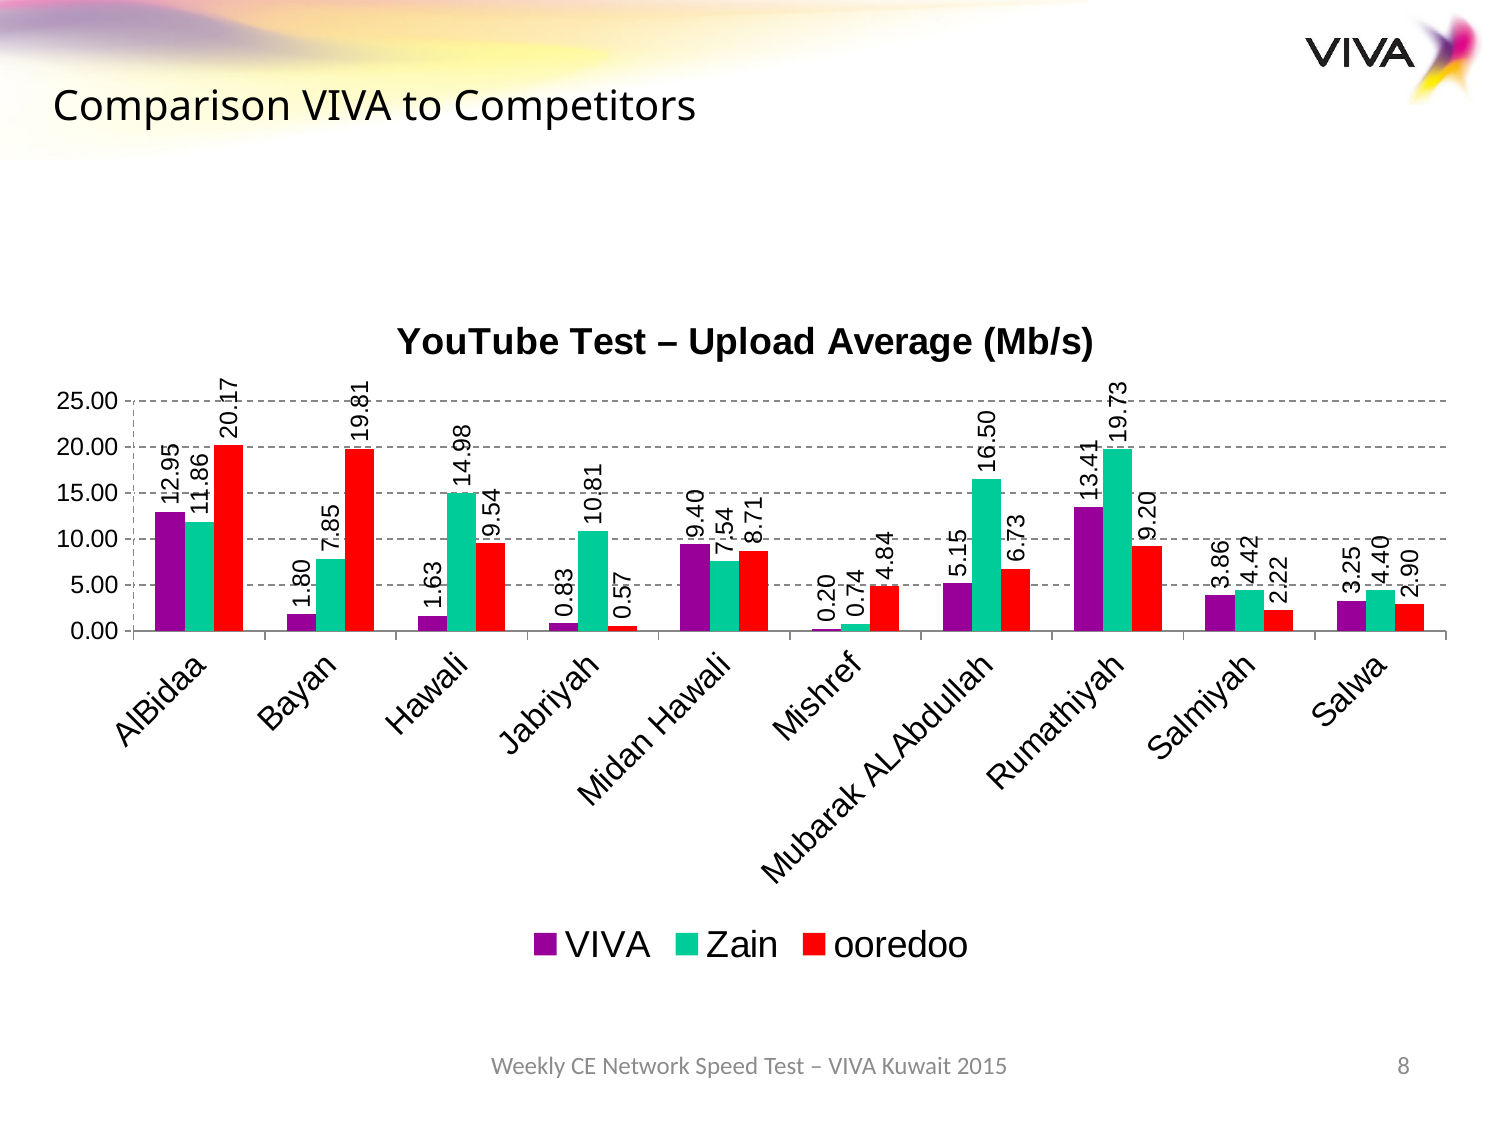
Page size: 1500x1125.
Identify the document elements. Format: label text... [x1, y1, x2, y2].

picture [0, 0, 1089, 160]
text_box Weekly CE Network Speed Test – VIVA Kuwait 2015 [205, 1042, 1074, 1103]
picture [1300, 12, 1485, 105]
chart [27, 287, 1476, 974]
text_box Comparison VIVA to Competitors [37, 24, 1278, 184]
text_box 8 [1074, 1042, 1425, 1103]
